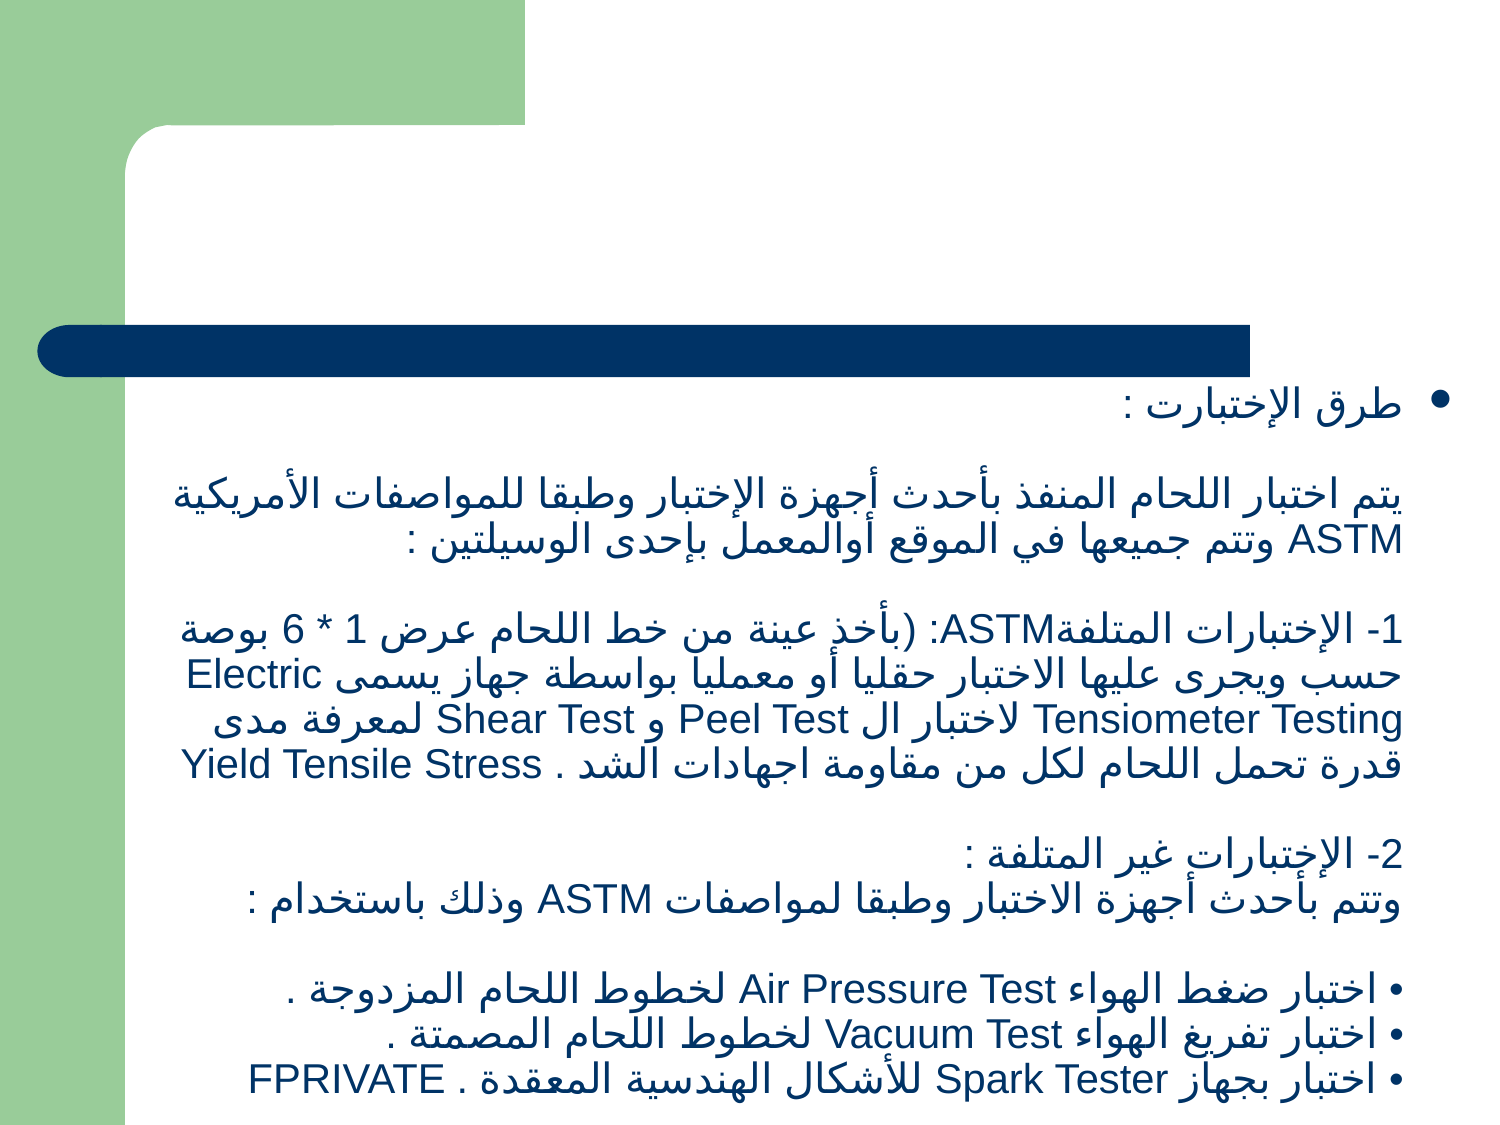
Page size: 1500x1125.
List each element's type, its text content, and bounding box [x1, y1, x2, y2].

list طرق الإختبارت : يتم اختبار اللحام المنفذ بأحدث أجهزة الإختبار وطبقا للمواصفات الأمريكية ASTM وتتم جميعها في الموقع أوالمعمل بإحدى الوسيلتين : 1- الإختبارات المتلفةASTM: (بأخذ عينة من خط اللحام عرض 1 * 6 بوصة حسب ويجرى عليها الاختبار حقليا أو معمليا بواسطة جهاز يسمى Electric Tensiometer Testing لاختبار ال Peel Test و Shear Test لمعرفة مدى قدرة تحمل اللحام لكل من مقاومة اجهادات الشد Yield Tensile Stress . 2- الإختبارات غير المتلفة : وتتم بأحدث أجهزة الاختبار وطبقا لمواصفات ASTM وذلك باستخدام : • اختبار ضغط الهواء Air Pressure Test لخطوط اللحام المزدوجة . • اختبار تفريغ الهواء Vacuum Test لخطوط اللحام المصمتة . • اختبار بجهاز Spark Tester للأشكال الهندسية المعقدة . ￹FPRIVATE [112, 375, 1475, 1113]
